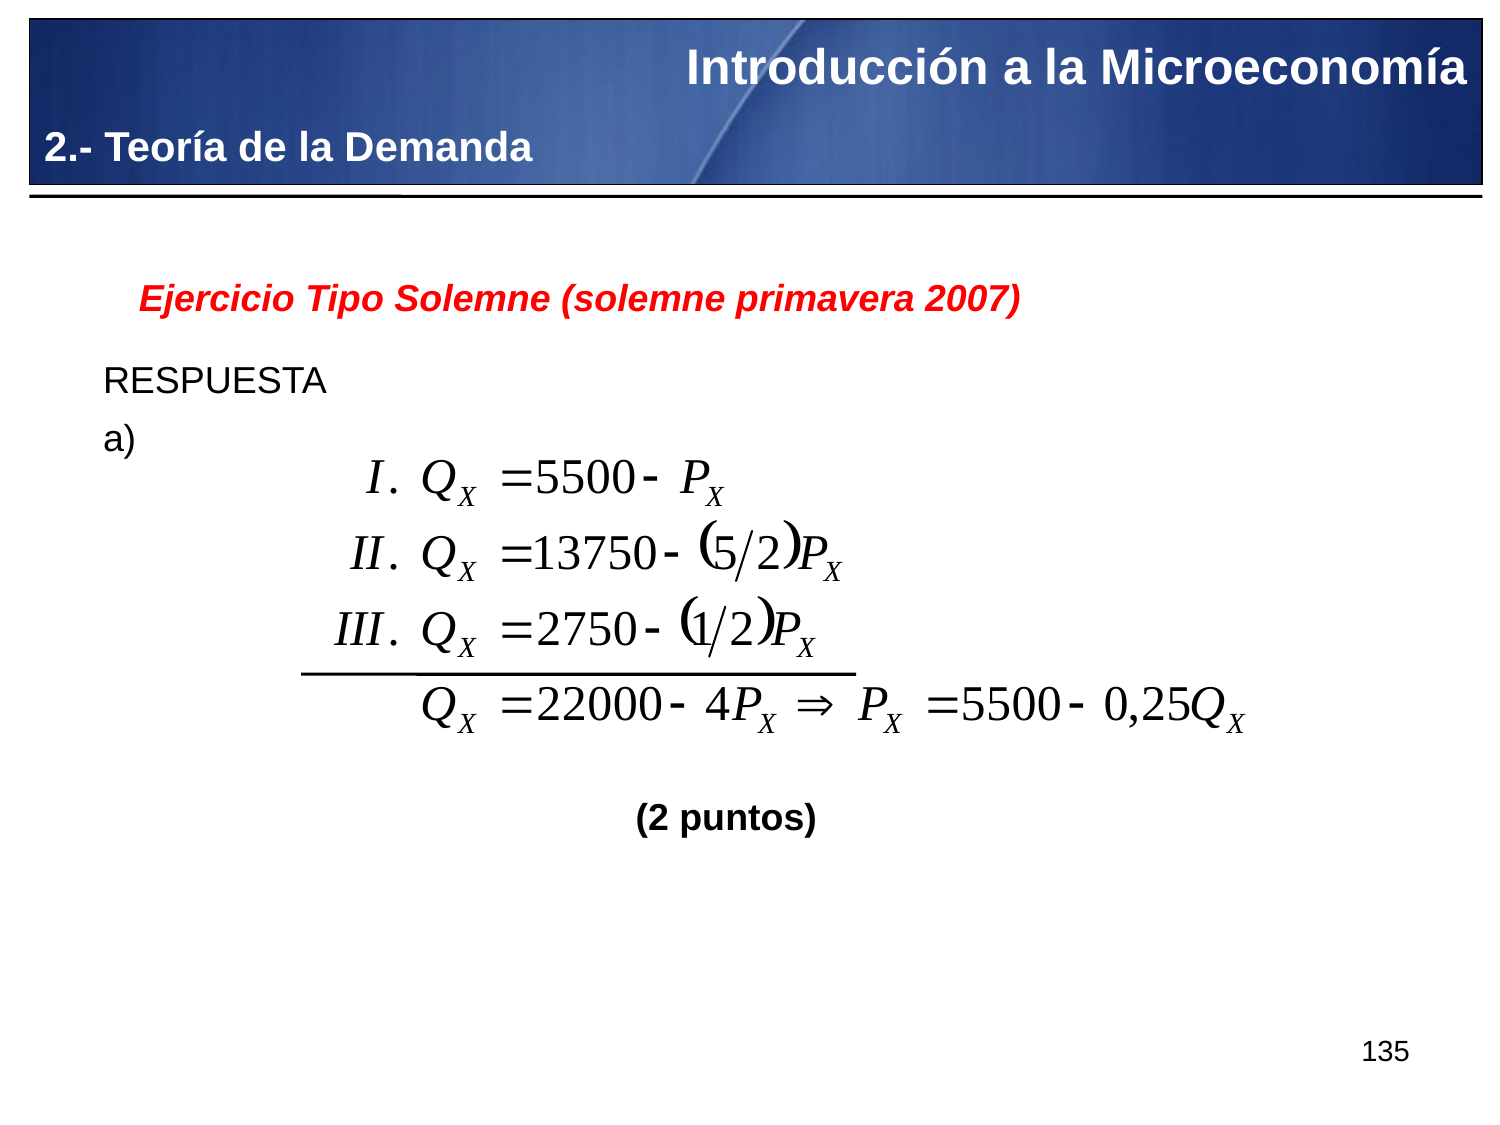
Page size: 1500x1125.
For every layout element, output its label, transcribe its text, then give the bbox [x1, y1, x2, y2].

text_box RESPUESTA a) [88, 348, 1459, 466]
text_box [29, 19, 1483, 185]
slide_number 135 [1074, 1024, 1426, 1103]
text_box Ejercicio Tipo Solemne (solemne primavera 2007) [123, 266, 1081, 326]
text_box Introducción a la Microeconomía [608, 26, 1483, 102]
text_box 2.- Teoría de la Demanda [29, 112, 585, 178]
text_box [324, 443, 1258, 745]
text_box (2 puntos) [620, 785, 833, 846]
